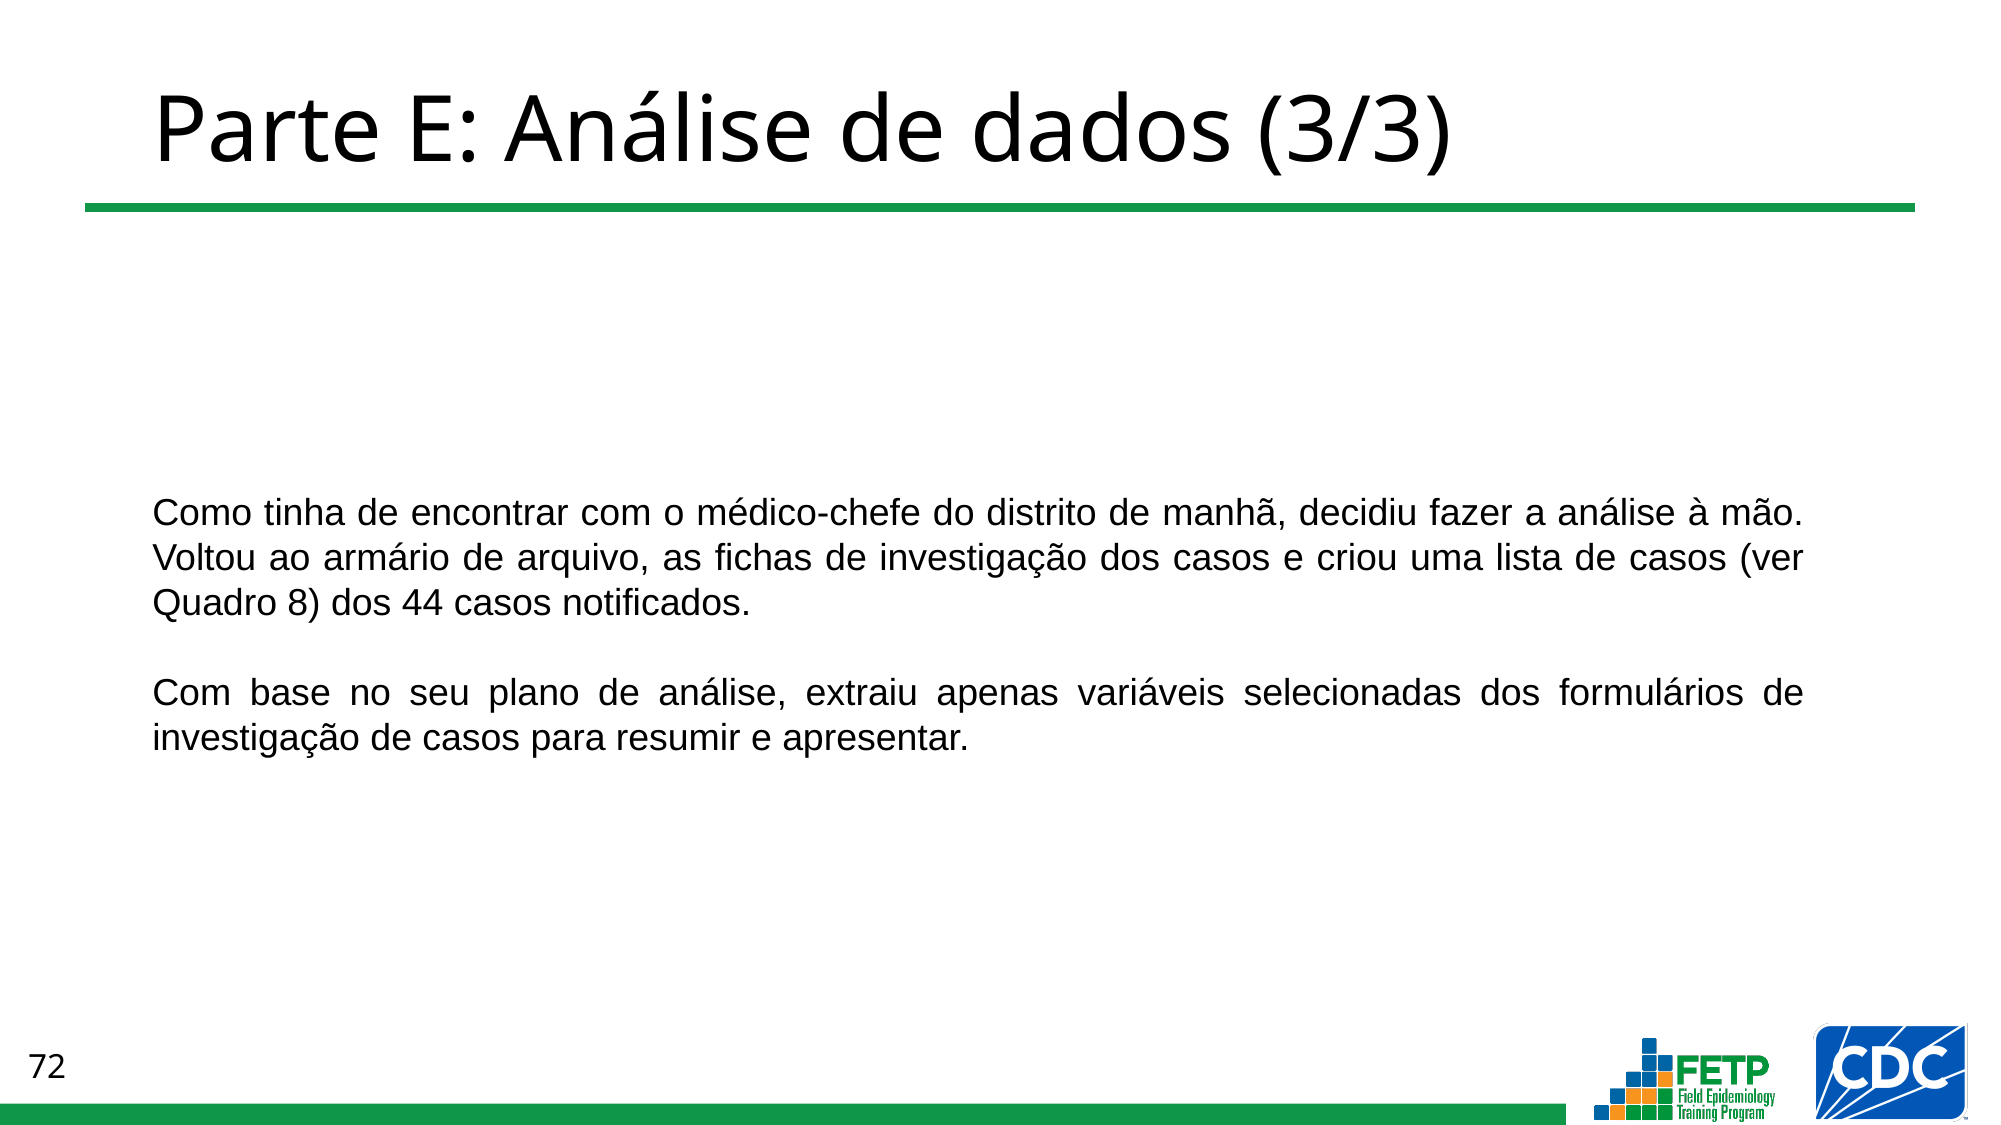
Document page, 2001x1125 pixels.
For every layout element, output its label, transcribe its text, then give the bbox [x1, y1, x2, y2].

list Como tinha de encontrar com o médico-chefe do distrito de manhã, decidiu fazer a análise à mão. Voltou ao armário de arquivo, as fichas de investigação dos casos e criou uma lista de casos (ver Quadro 8) dos 44 casos notificados. Com base no seu plano de análise, extraiu apenas variáveis selecionadas dos formulários de investigação de casos para resumir e apresentar. [137, 242, 1820, 1004]
title Parte E: Análise de dados (3/3) [137, 75, 1863, 207]
picture [1813, 1023, 1968, 1122]
picture [1594, 1038, 1775, 1122]
